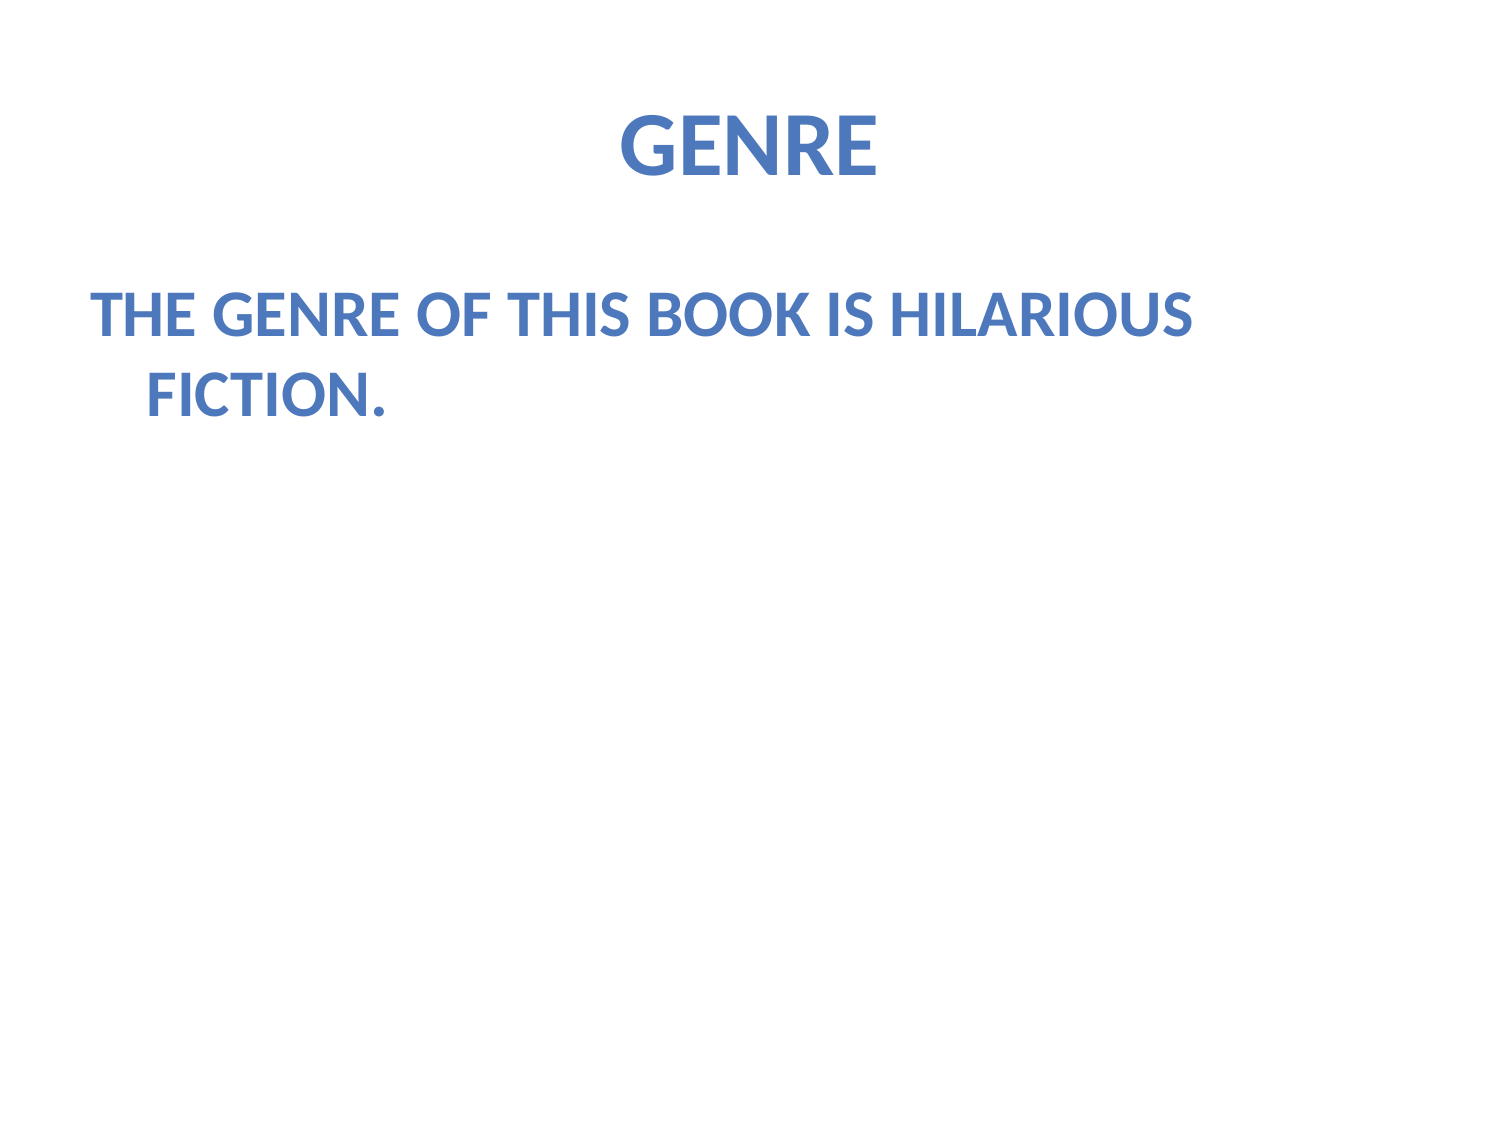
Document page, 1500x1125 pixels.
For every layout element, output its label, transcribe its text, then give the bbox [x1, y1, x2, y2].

title GENRE [75, 45, 1425, 233]
list The genre of this book is hilarious fiction. [75, 262, 1425, 1005]
